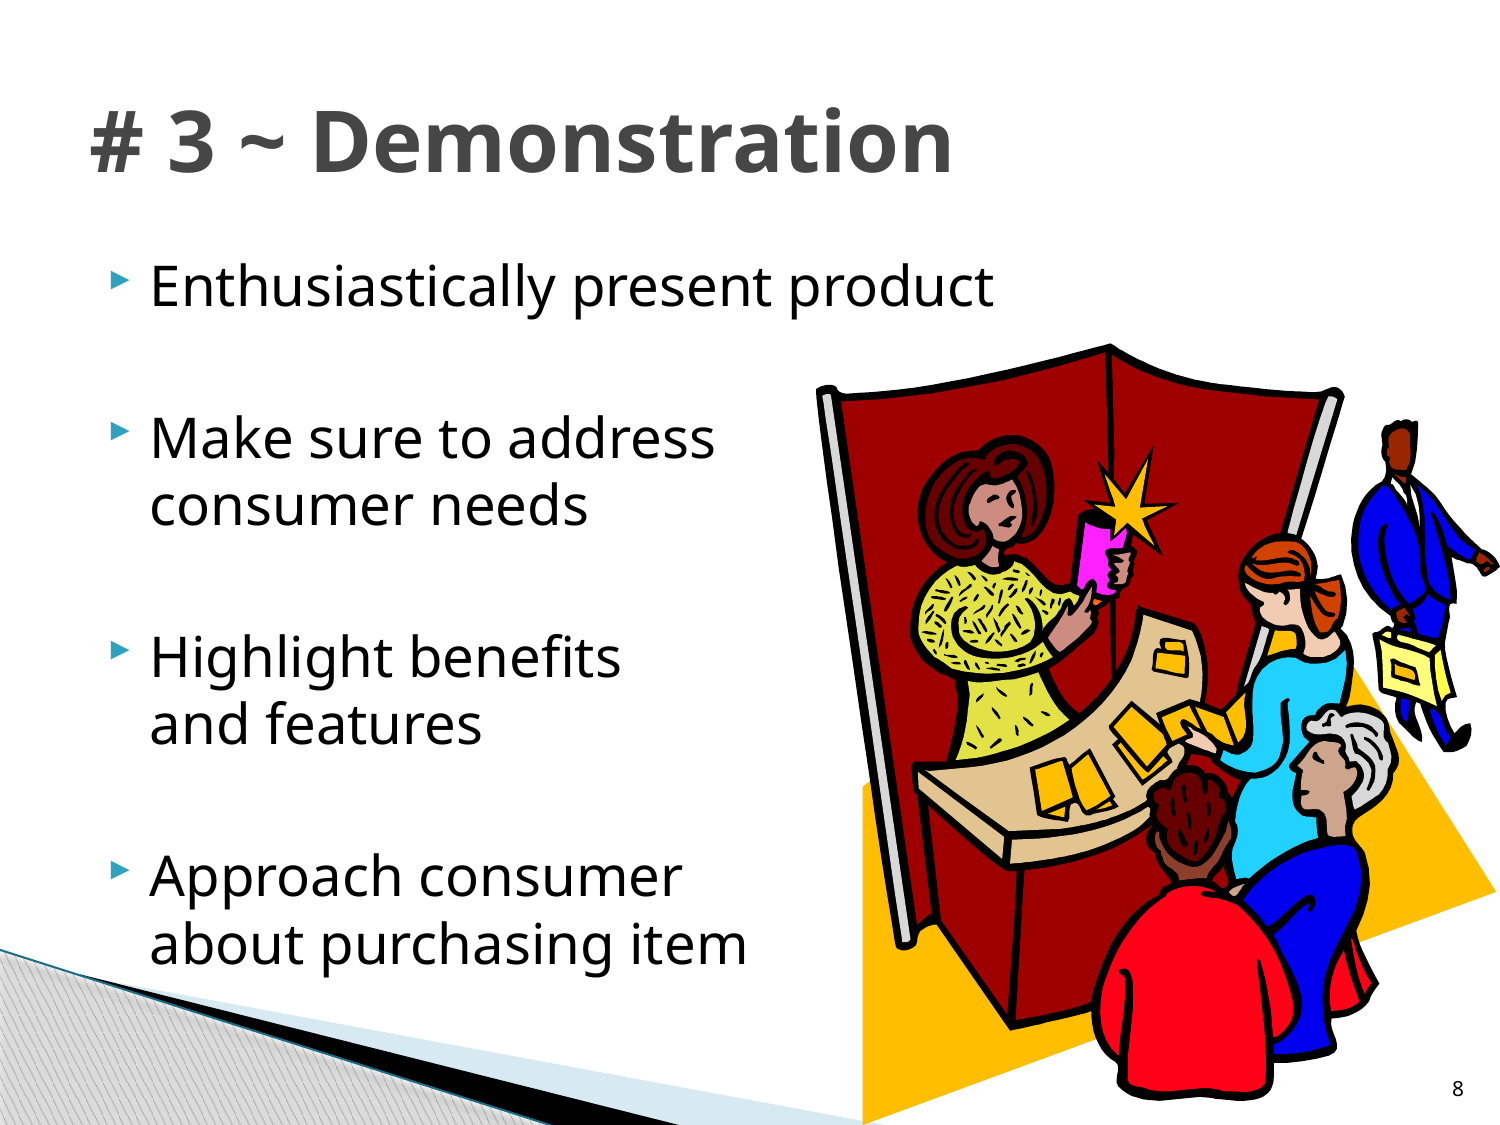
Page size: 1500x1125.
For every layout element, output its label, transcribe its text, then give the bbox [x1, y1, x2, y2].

picture [812, 343, 1500, 1125]
list Enthusiastically present product Make sure to address consumer needs Highlight benefits and features Approach consumer about purchasing item [75, 243, 1425, 1025]
title # 3 ~ Demonstration [75, 45, 1425, 233]
